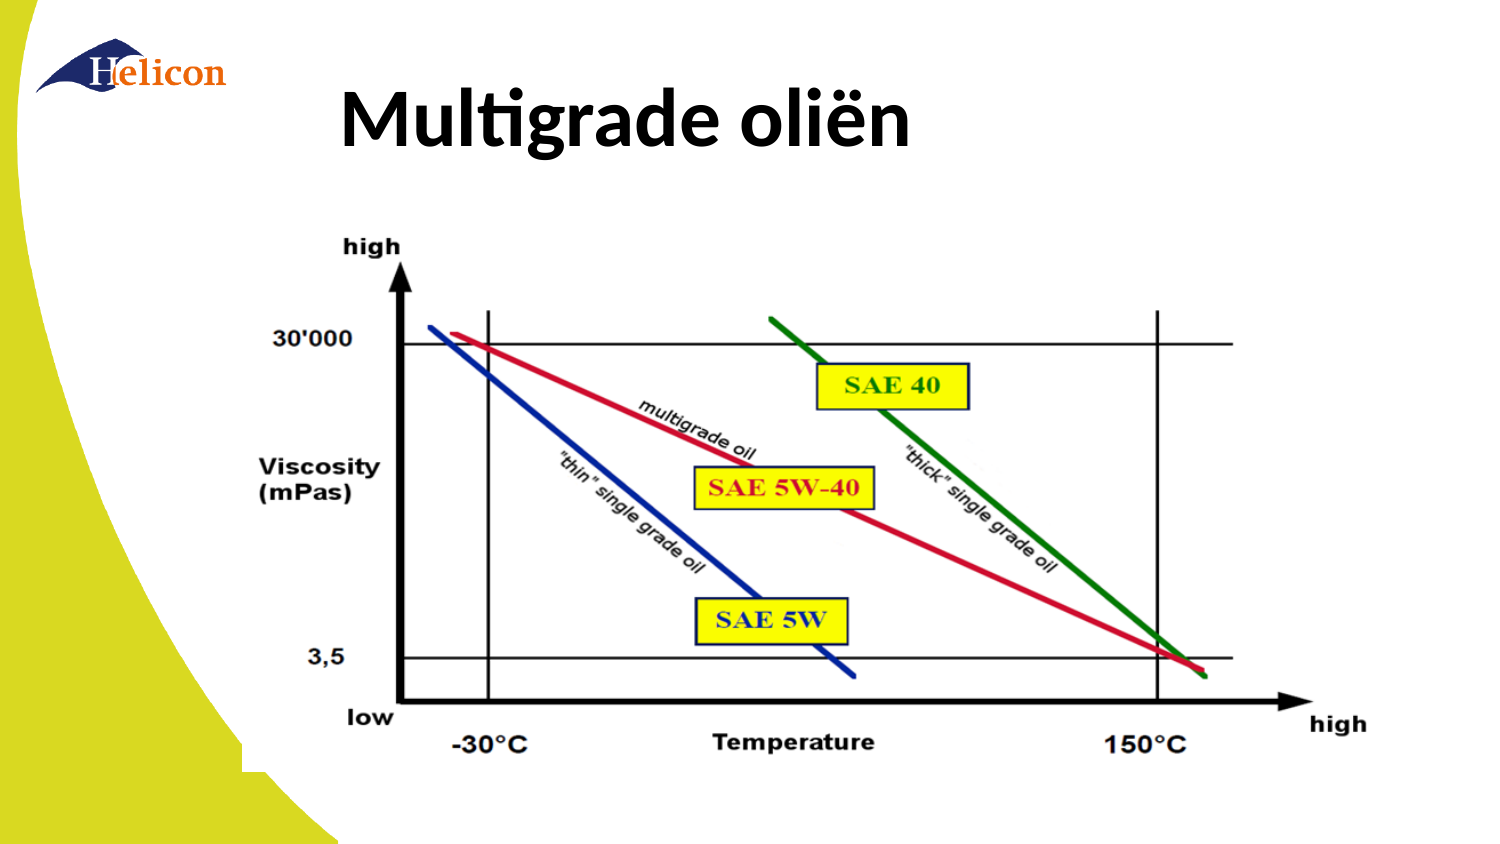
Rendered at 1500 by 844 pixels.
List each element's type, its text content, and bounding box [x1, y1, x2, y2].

picture [0, 0, 1500, 844]
text_box Multigrade oliën [324, 55, 998, 171]
